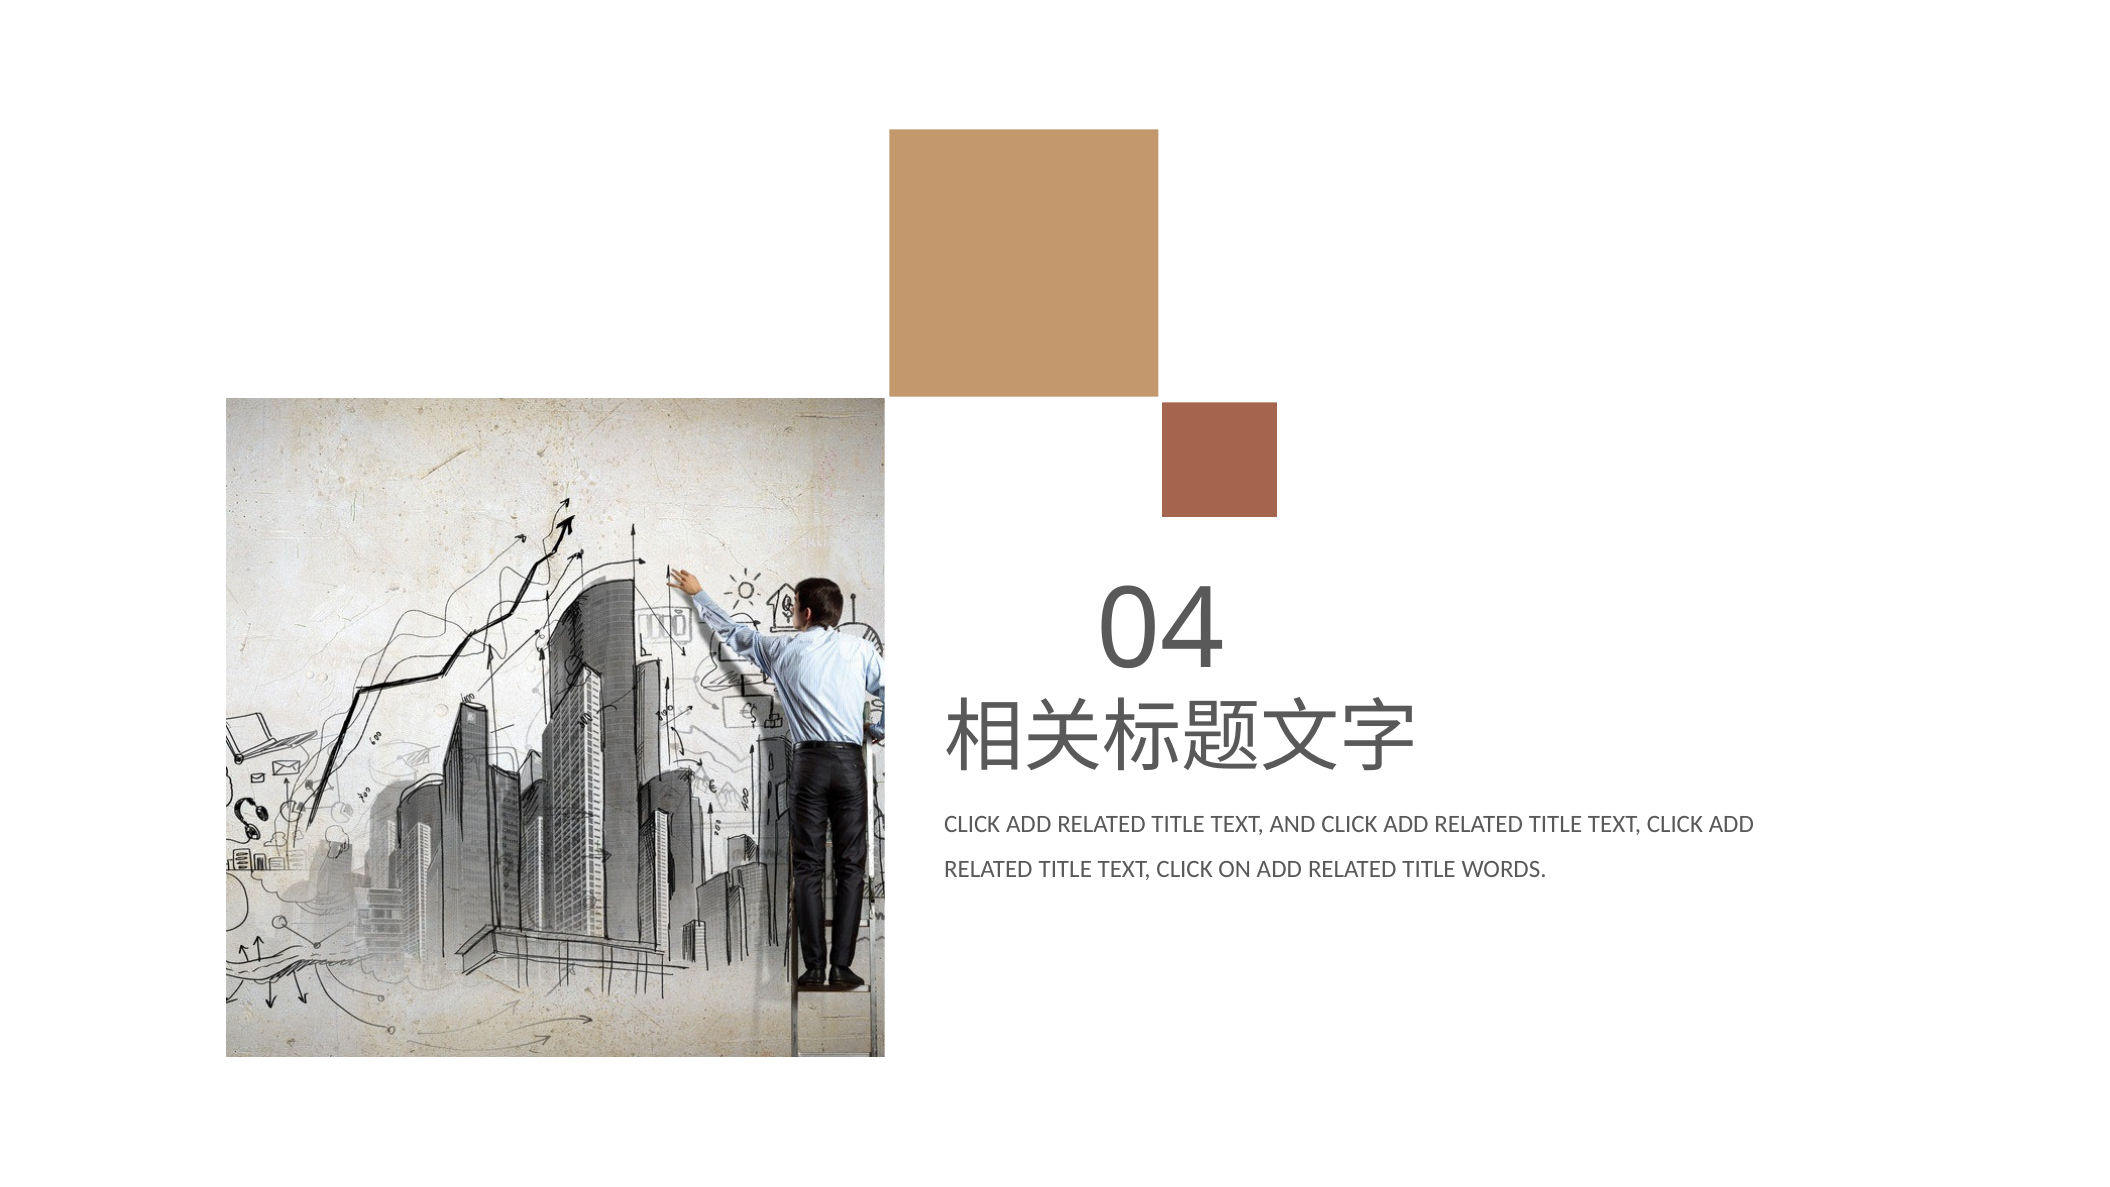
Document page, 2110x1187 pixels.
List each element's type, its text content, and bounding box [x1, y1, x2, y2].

text_box 04 [1081, 547, 1243, 698]
text_box [226, 398, 885, 1057]
text_box [889, 129, 1159, 397]
text_box CLICK ADD RELATED TITLE TEXT, AND CLICK ADD RELATED TITLE TEXT, CLICK ADD RELATED TITLE TEXT, CLICK ON ADD RELATED TITLE WORDS. [929, 785, 1818, 890]
text_box [1162, 402, 1277, 517]
text_box 相关标题文字 [929, 678, 1452, 785]
